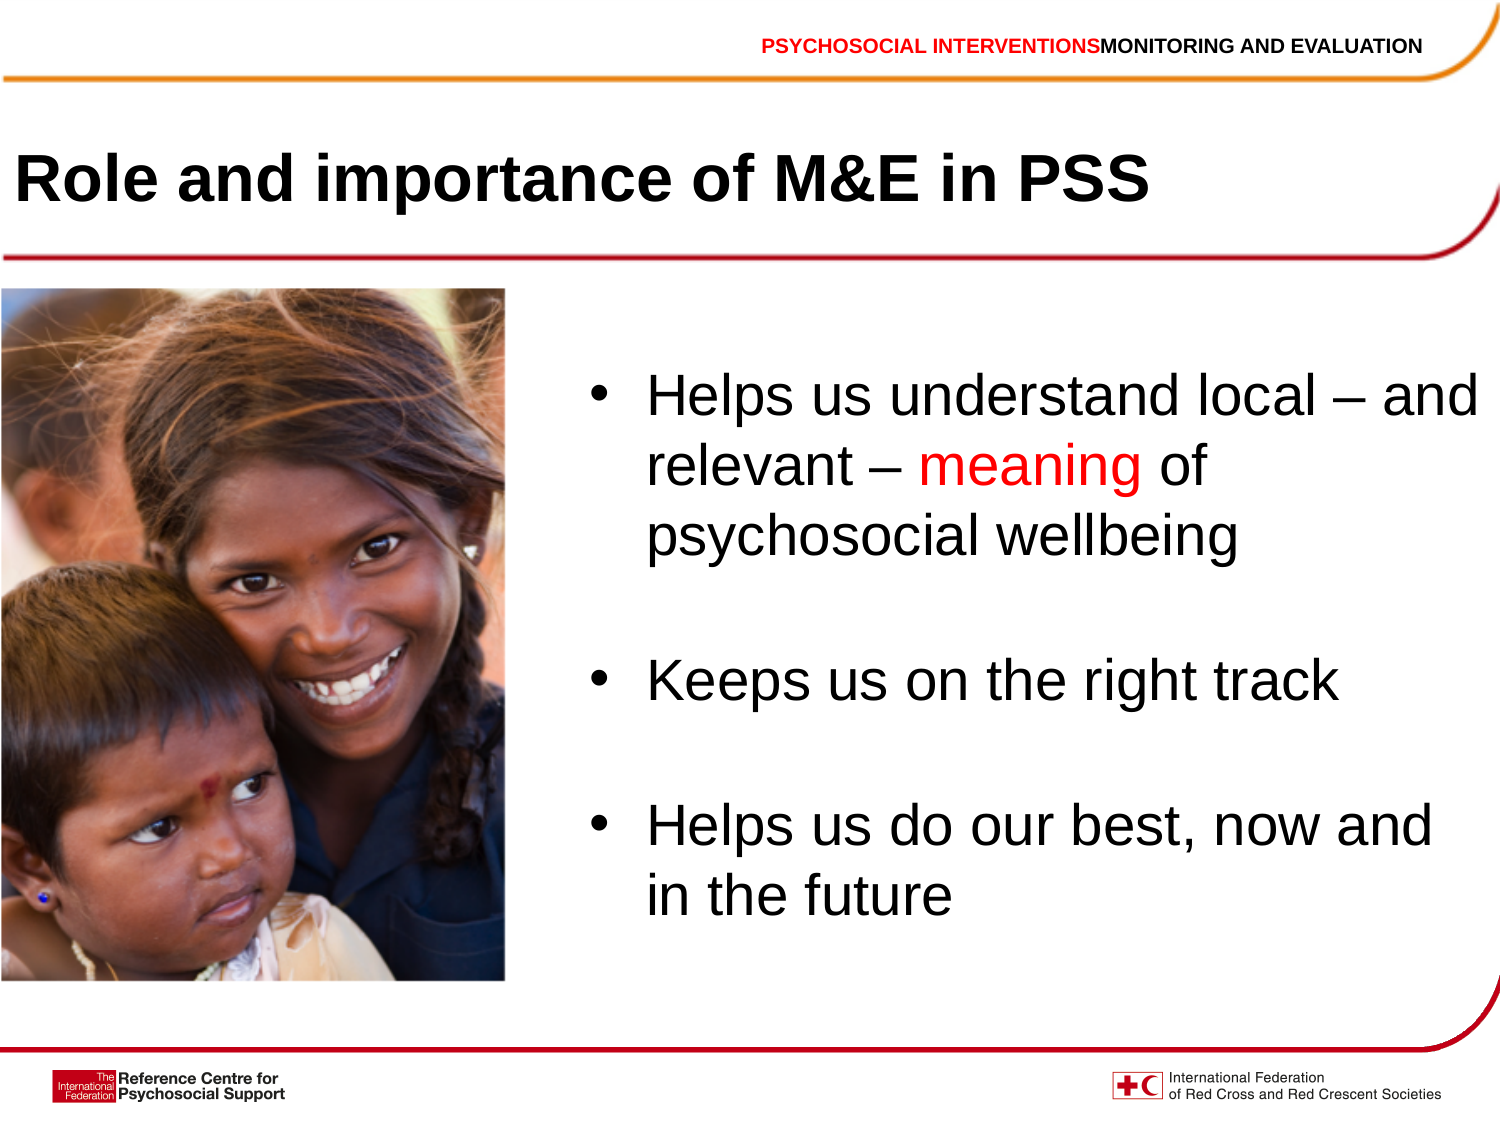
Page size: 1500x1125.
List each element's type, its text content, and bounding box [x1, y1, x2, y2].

picture [0, 0, 1500, 265]
picture [0, 287, 1500, 1125]
text_box Helps us understand local – and relevant – meaning of psychosocial wellbeing Keeps us on the right track Helps us do our best, now and in the future [537, 349, 1500, 935]
